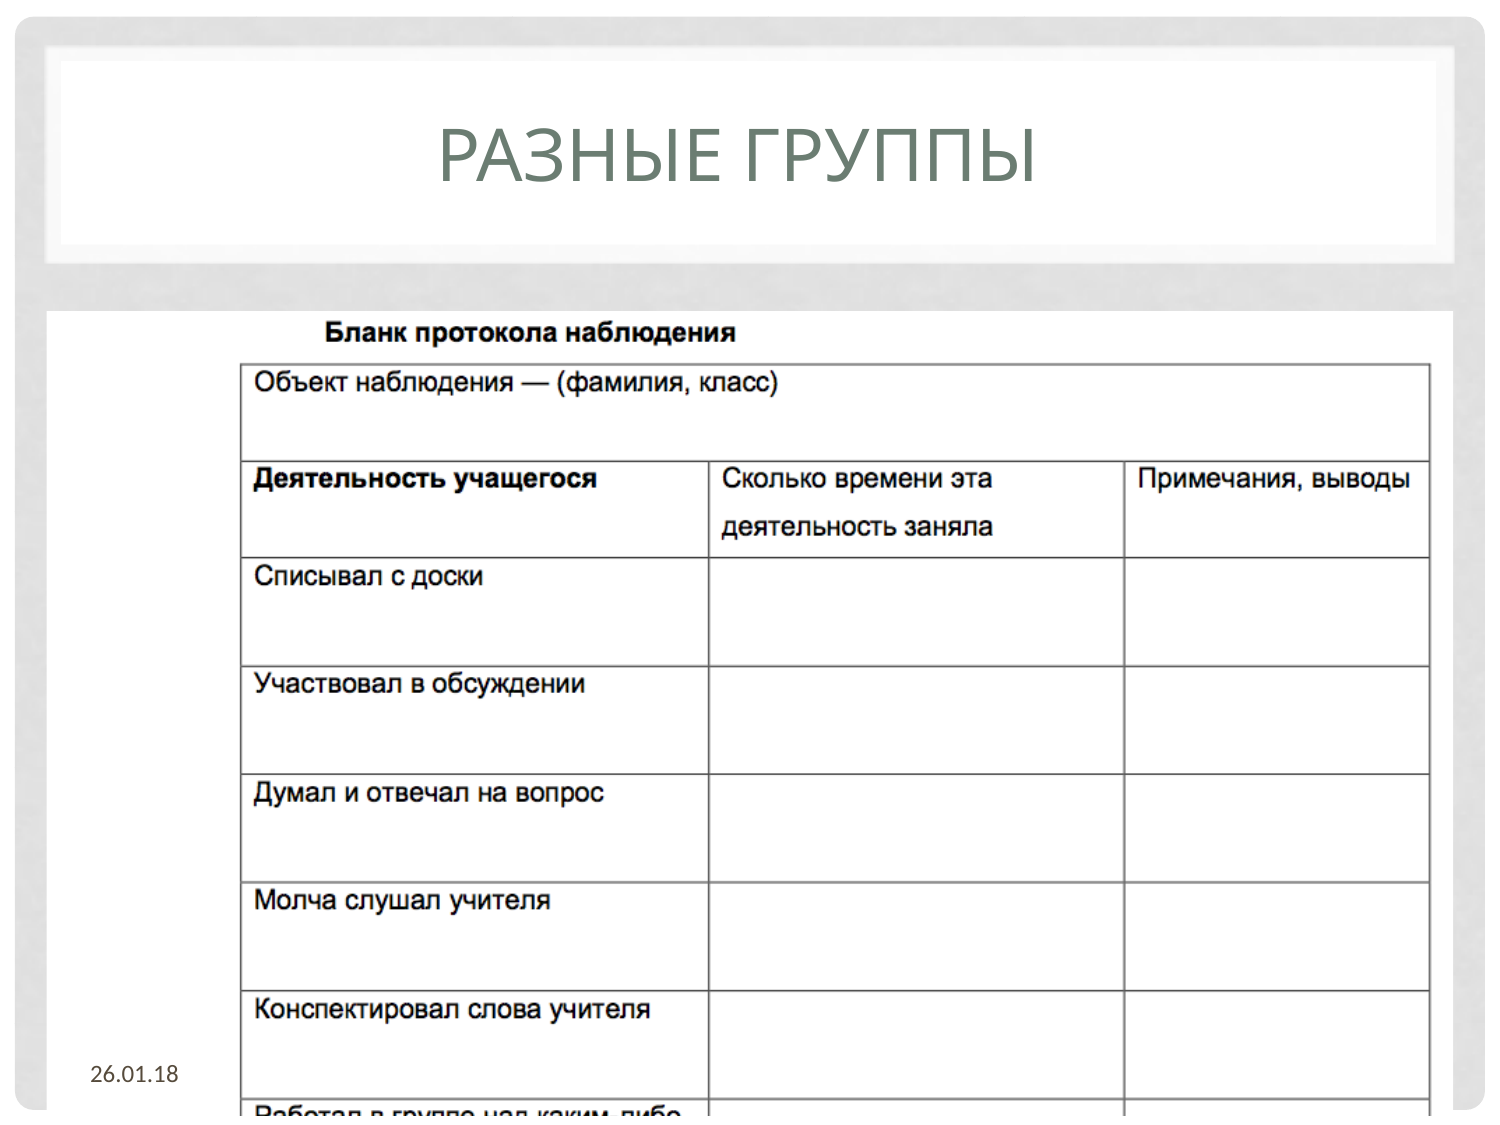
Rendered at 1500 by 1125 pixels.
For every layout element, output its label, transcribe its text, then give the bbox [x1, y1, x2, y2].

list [46, 311, 1454, 1117]
title Разные группы [69, 66, 1425, 238]
